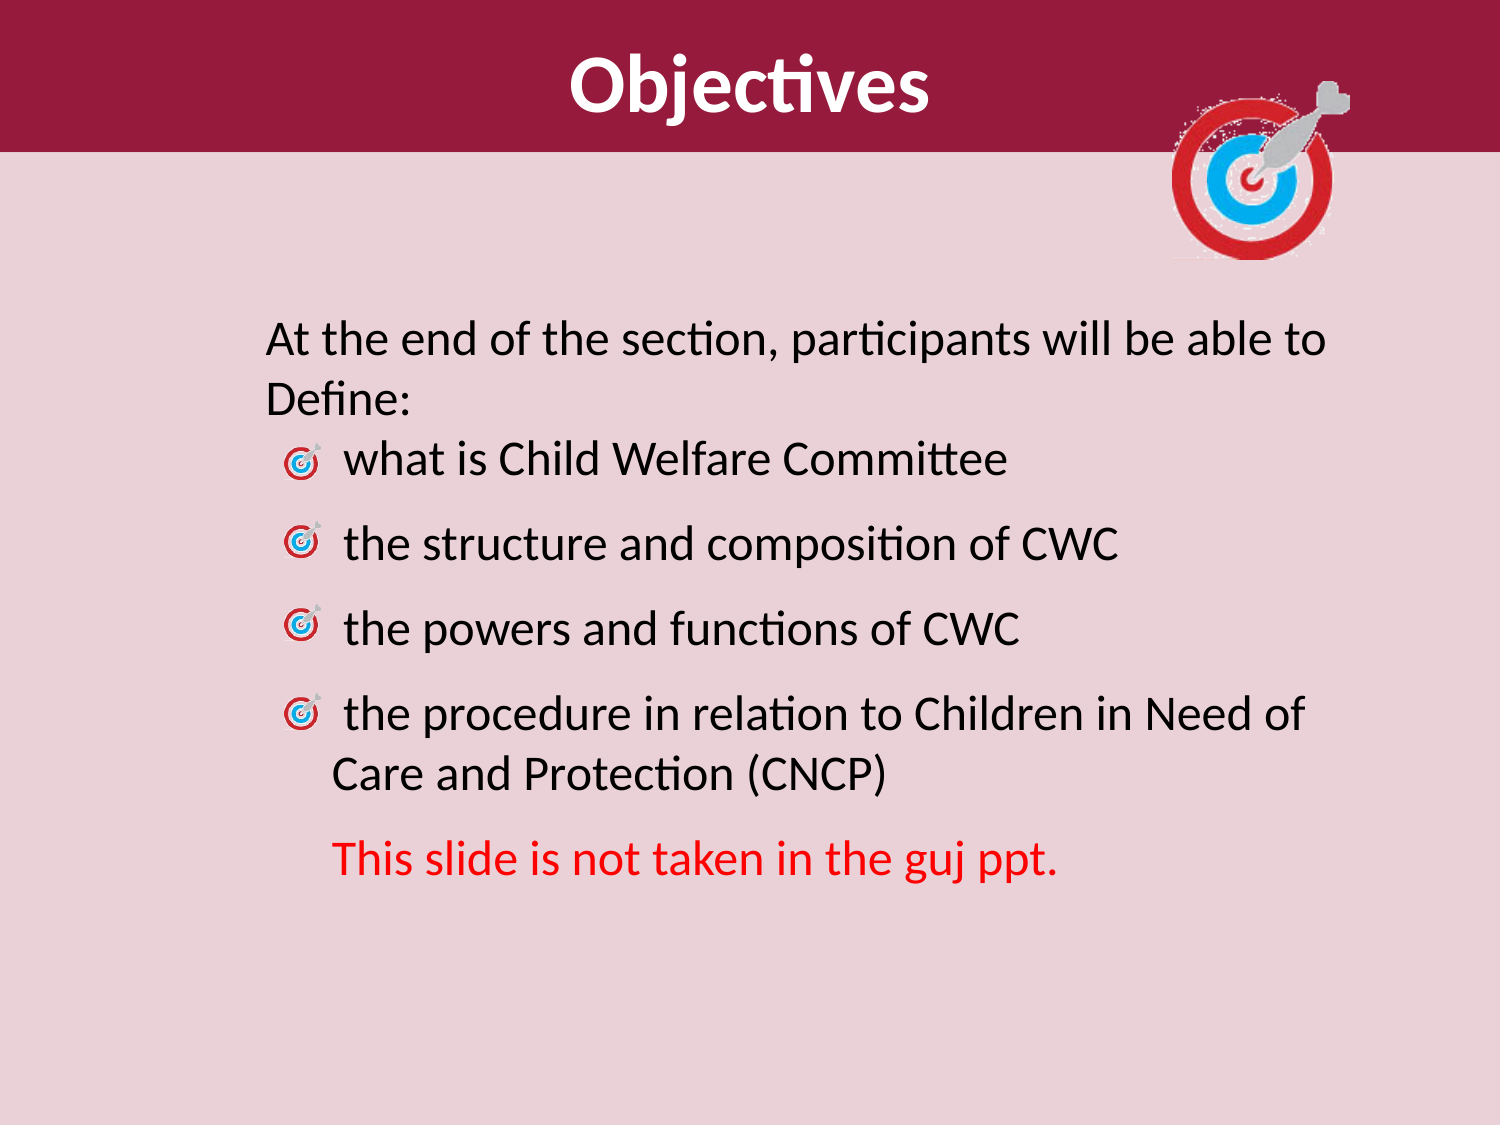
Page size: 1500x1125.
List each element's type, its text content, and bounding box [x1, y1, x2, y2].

picture [284, 604, 321, 641]
picture [284, 443, 321, 480]
picture [284, 693, 321, 730]
picture [284, 521, 321, 558]
picture [1171, 81, 1350, 260]
text_box Objectives [0, 21, 1500, 137]
list At the end of the section, participants will be able to Define: what is Child Welfare Committee the structure and composition of CWC the powers and functions of CWC the procedure in relation to Children in Need of Care and Protection (CNCP) This slide is not taken in the guj ppt. [242, 297, 1373, 807]
